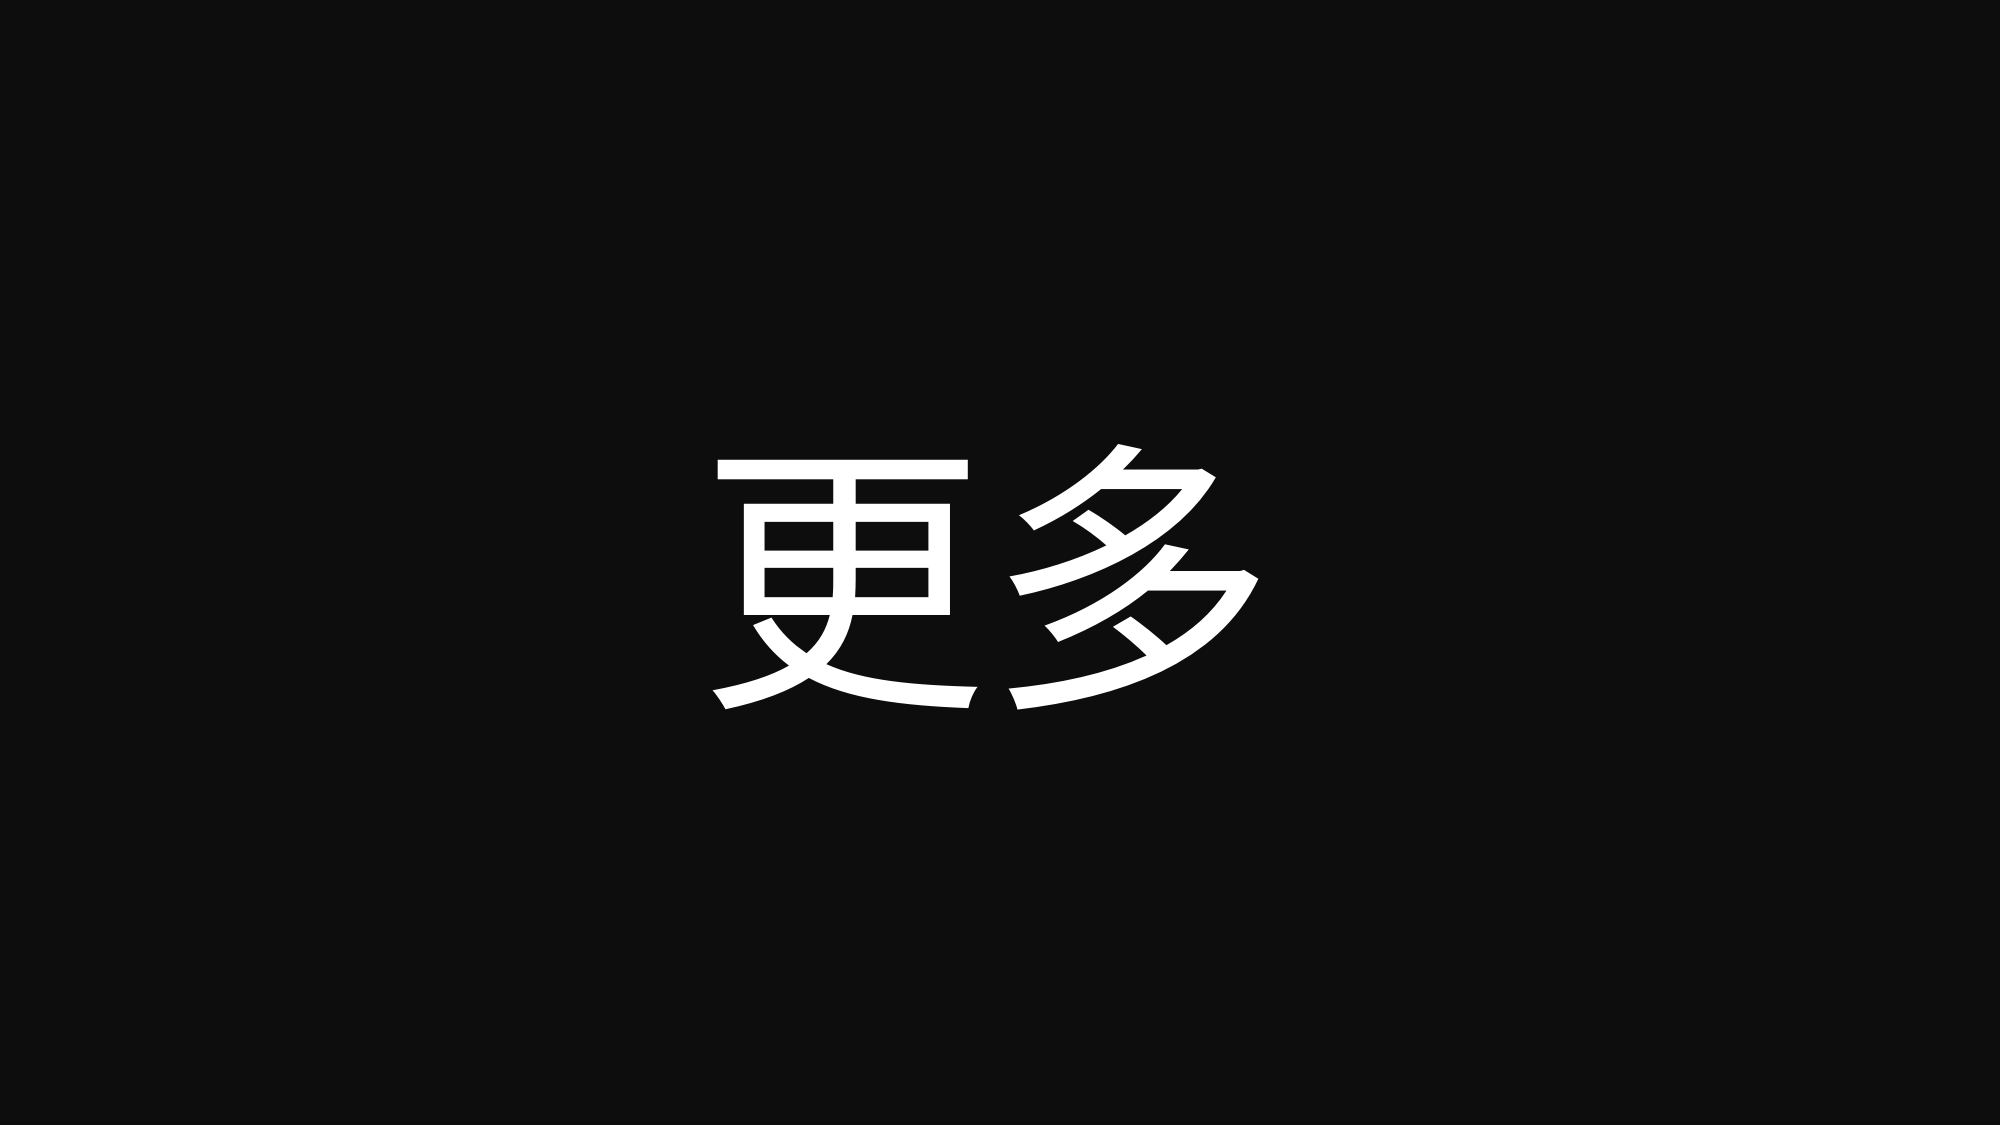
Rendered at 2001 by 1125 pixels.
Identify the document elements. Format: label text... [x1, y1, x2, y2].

text_box 更多 [684, 391, 1290, 752]
text_box [0, 0, 2000, 1125]
